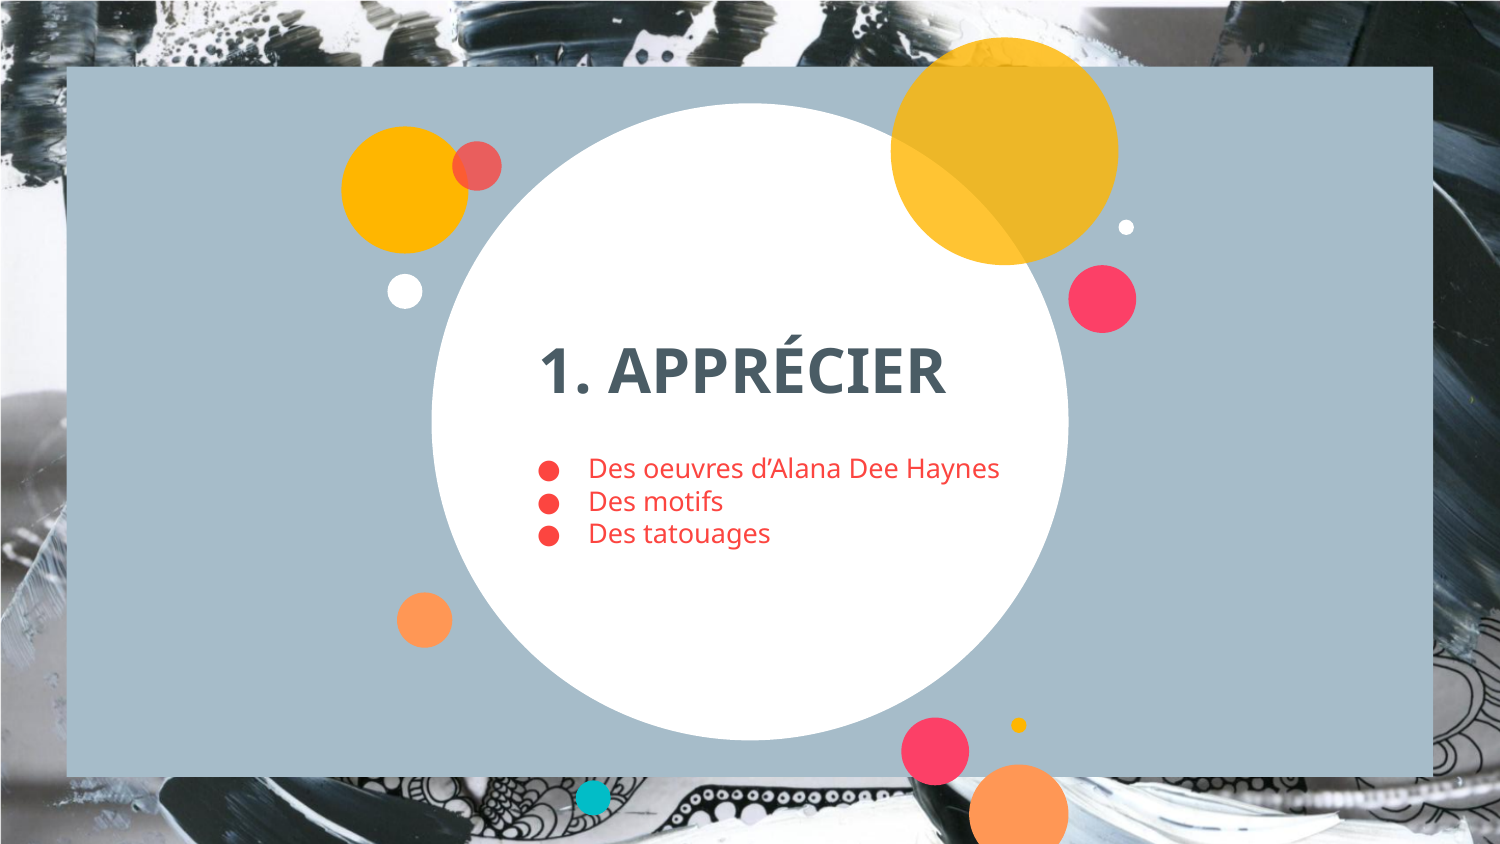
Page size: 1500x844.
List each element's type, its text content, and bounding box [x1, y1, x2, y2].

subtitle Des oeuvres d’Alana Dee Haynes Des motifs Des tatouages [498, 436, 1052, 566]
title 1. APPRÉCIER [448, 230, 1002, 421]
picture [2, 2, 1500, 844]
